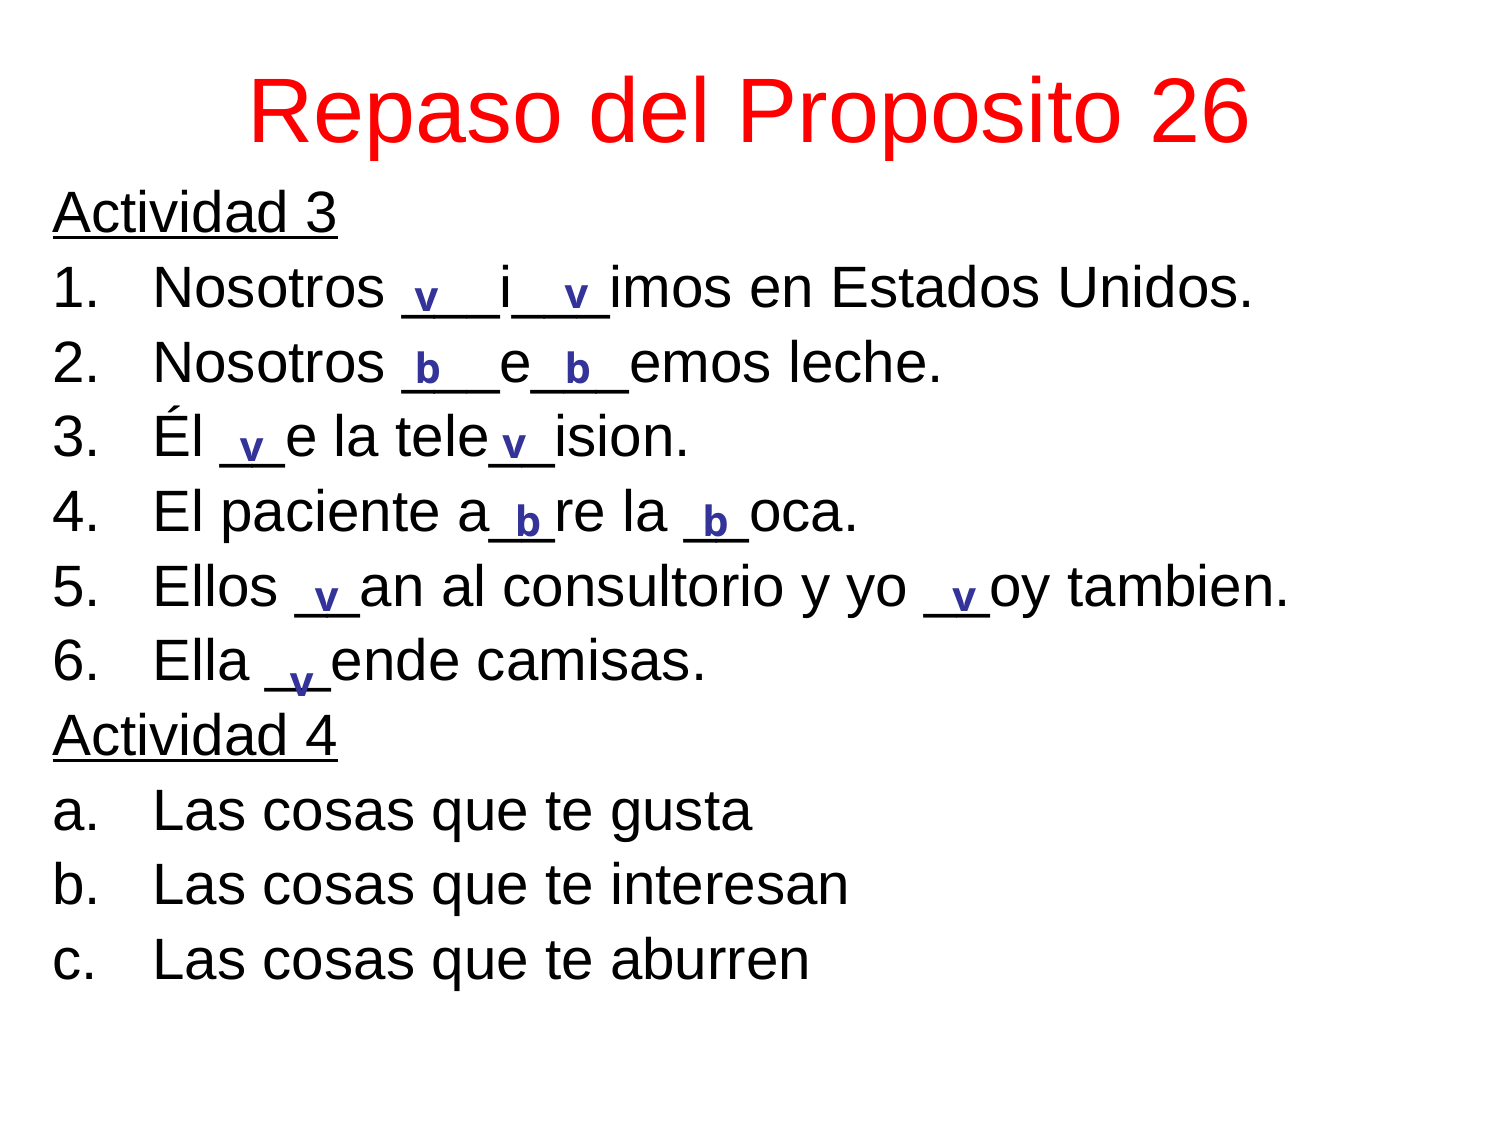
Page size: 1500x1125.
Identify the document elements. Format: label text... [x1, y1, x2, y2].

title Repaso del Proposito 26 [75, 12, 1425, 174]
text_box v [299, 562, 588, 628]
text_box b [399, 334, 549, 400]
text_box v [224, 412, 513, 478]
text_box v [549, 259, 838, 325]
text_box v [937, 562, 1225, 628]
text_box v [274, 647, 563, 713]
text_box b [549, 334, 838, 400]
text_box b [687, 487, 975, 553]
list Actividad 3 Nosotros ___i___imos en Estados Unidos. Nosotros ___e___emos leche. Él __e la tele__ision. El paciente a__re la __oca. Ellos __an al consultorio y yo __oy tambien. Ella __ende camisas. Actividad 4 Las cosas que te gusta Las cosas que te interesan Las cosas que te aburren [37, 174, 1450, 1075]
text_box v [399, 262, 688, 328]
text_box b [499, 487, 687, 553]
text_box v [487, 409, 775, 475]
